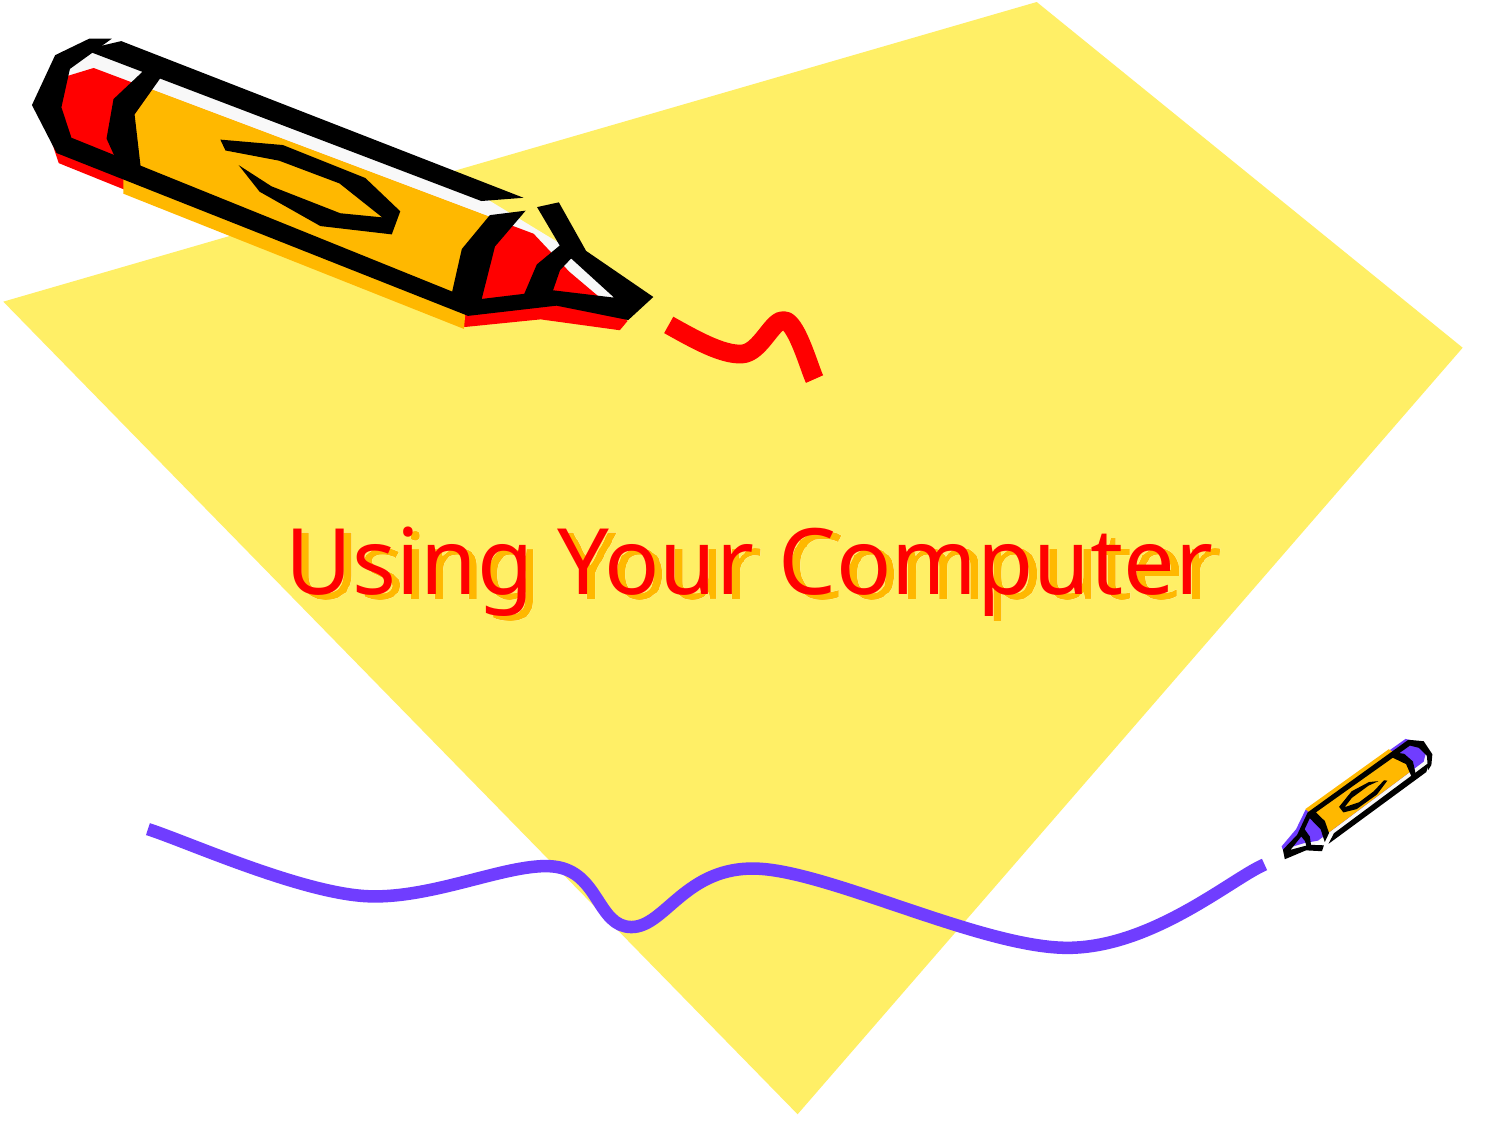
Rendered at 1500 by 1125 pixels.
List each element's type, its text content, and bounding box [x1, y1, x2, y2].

title Using Your Computer [224, 247, 1276, 622]
